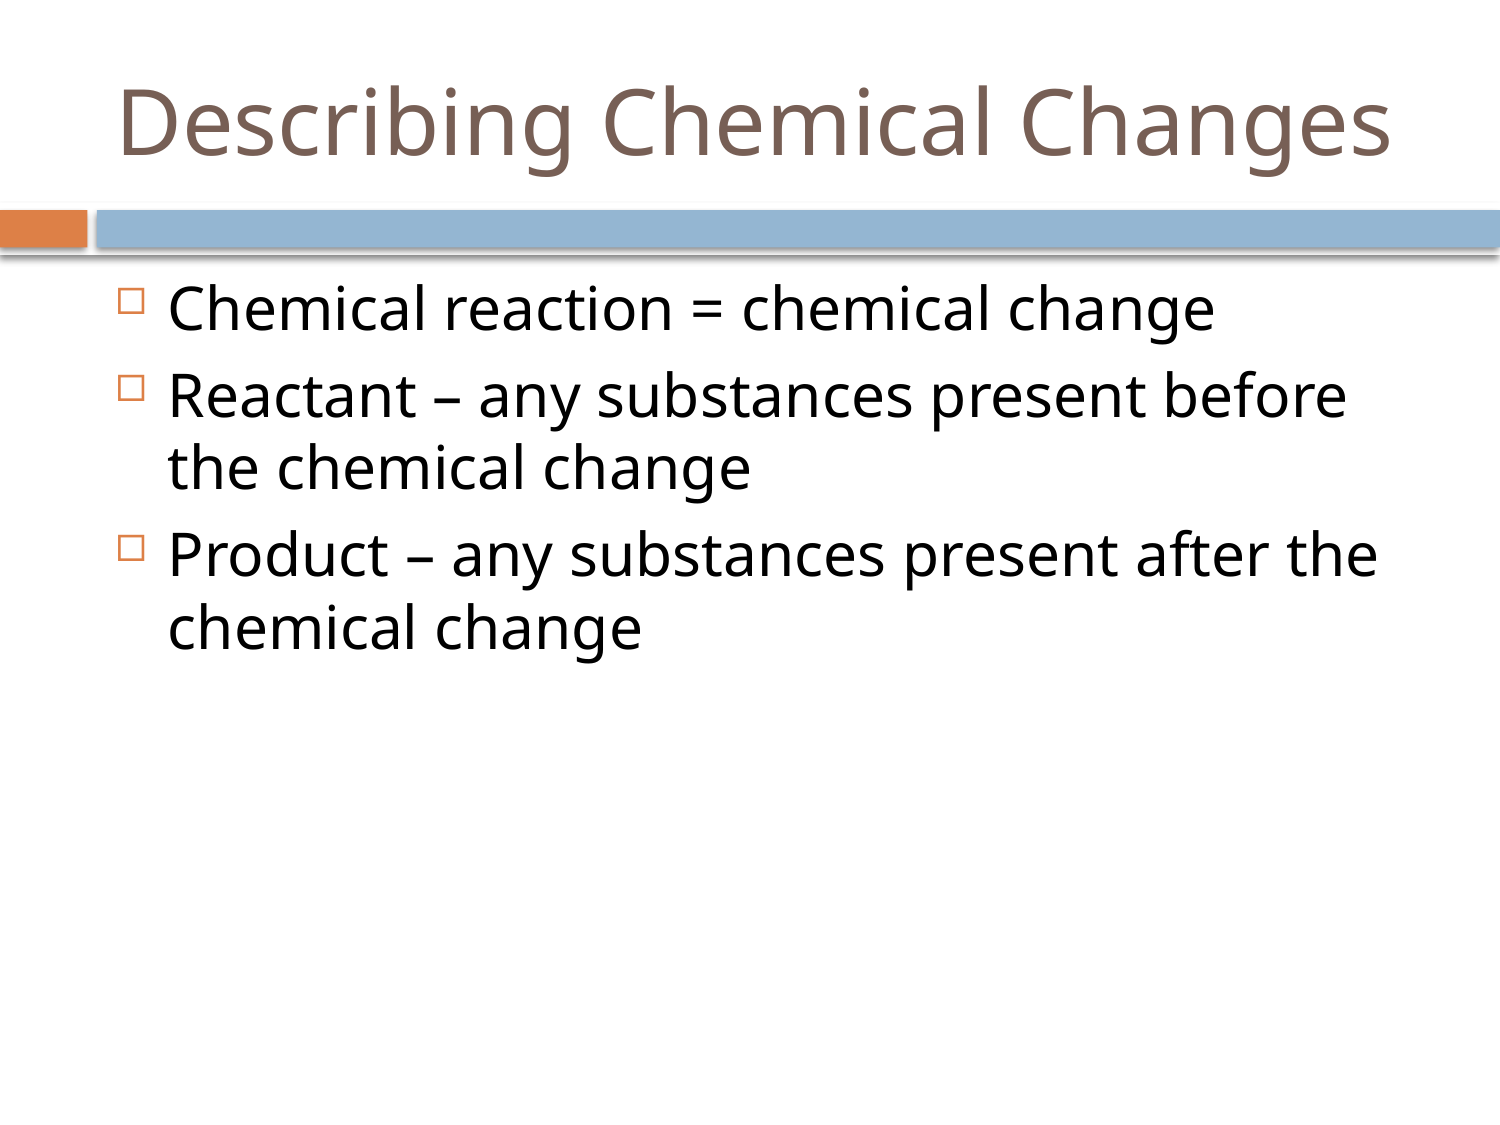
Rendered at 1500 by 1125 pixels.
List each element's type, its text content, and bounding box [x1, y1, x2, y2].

list Chemical reaction = chemical change Reactant – any substances present before the chemical change Product – any substances present after the chemical change [100, 262, 1438, 1000]
title Describing Chemical Changes [100, 37, 1438, 200]
